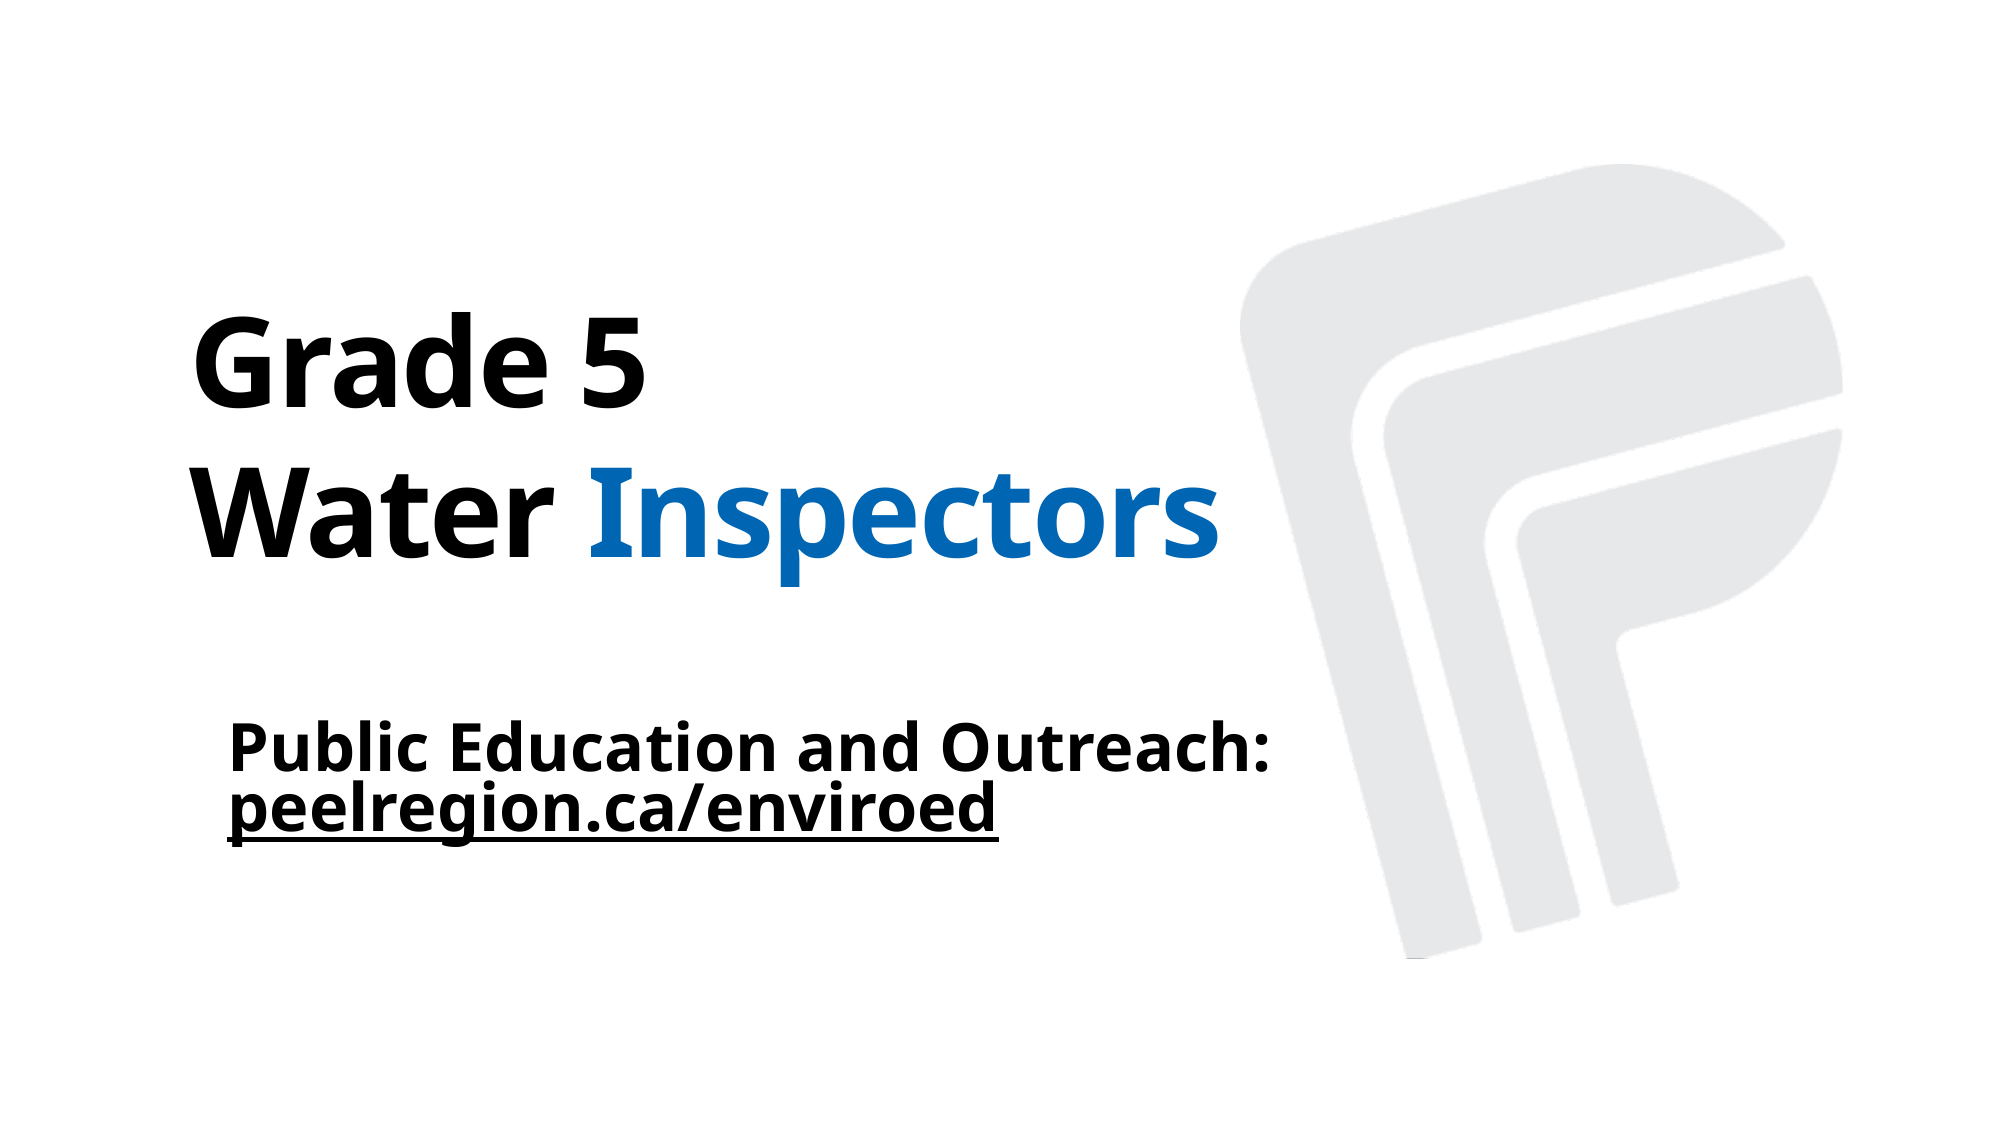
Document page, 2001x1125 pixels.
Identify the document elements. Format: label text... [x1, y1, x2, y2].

text_box Grade 5 Water Inspectors [174, 275, 1235, 661]
text_box Public Education and Outreach: peelregion.ca/enviroed [212, 706, 1235, 864]
picture [1240, 164, 1844, 961]
